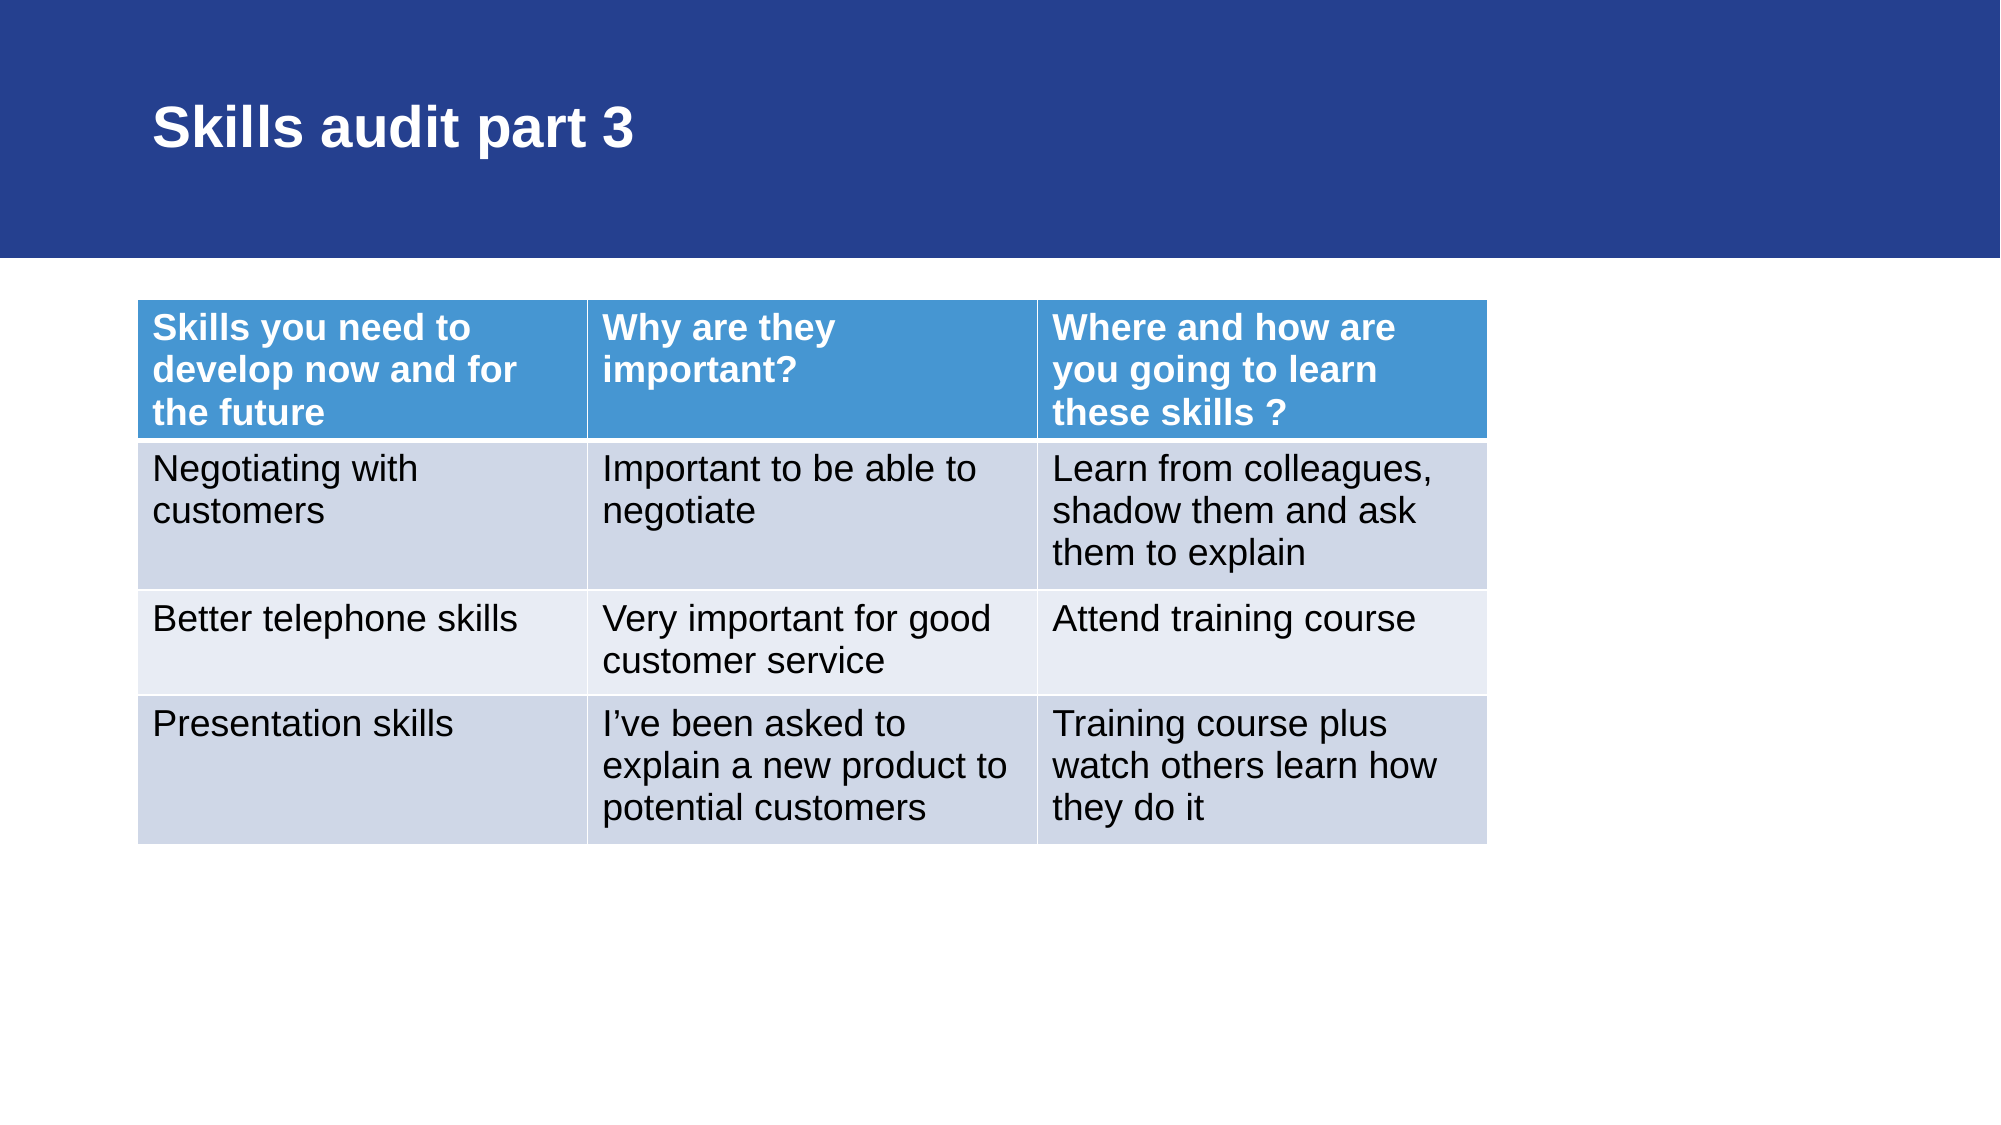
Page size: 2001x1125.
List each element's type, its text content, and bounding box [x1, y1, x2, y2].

table_cell Important to be able to negotiate [588, 443, 1037, 589]
table_header Skills you need to develop now and for the future [138, 300, 587, 438]
table_header Where and how are you going to learn these skills ? [1038, 300, 1487, 438]
table_cell Training course plus watch others learn how they do it [1038, 696, 1487, 844]
table_cell I’ve been asked to explain a new product to potential customers [588, 696, 1037, 844]
table_cell Presentation skills [138, 696, 587, 844]
table_cell Negotiating with customers [138, 443, 587, 589]
table_cell Better telephone skills [138, 591, 587, 694]
table_header Why are they important? [588, 300, 1037, 438]
table_cell Attend training course [1038, 591, 1487, 694]
title Skills audit part 3 [137, 20, 1863, 238]
table_cell Learn from colleagues, shadow them and ask them to explain [1038, 443, 1487, 589]
table_cell Very important for good customer service [588, 591, 1037, 694]
